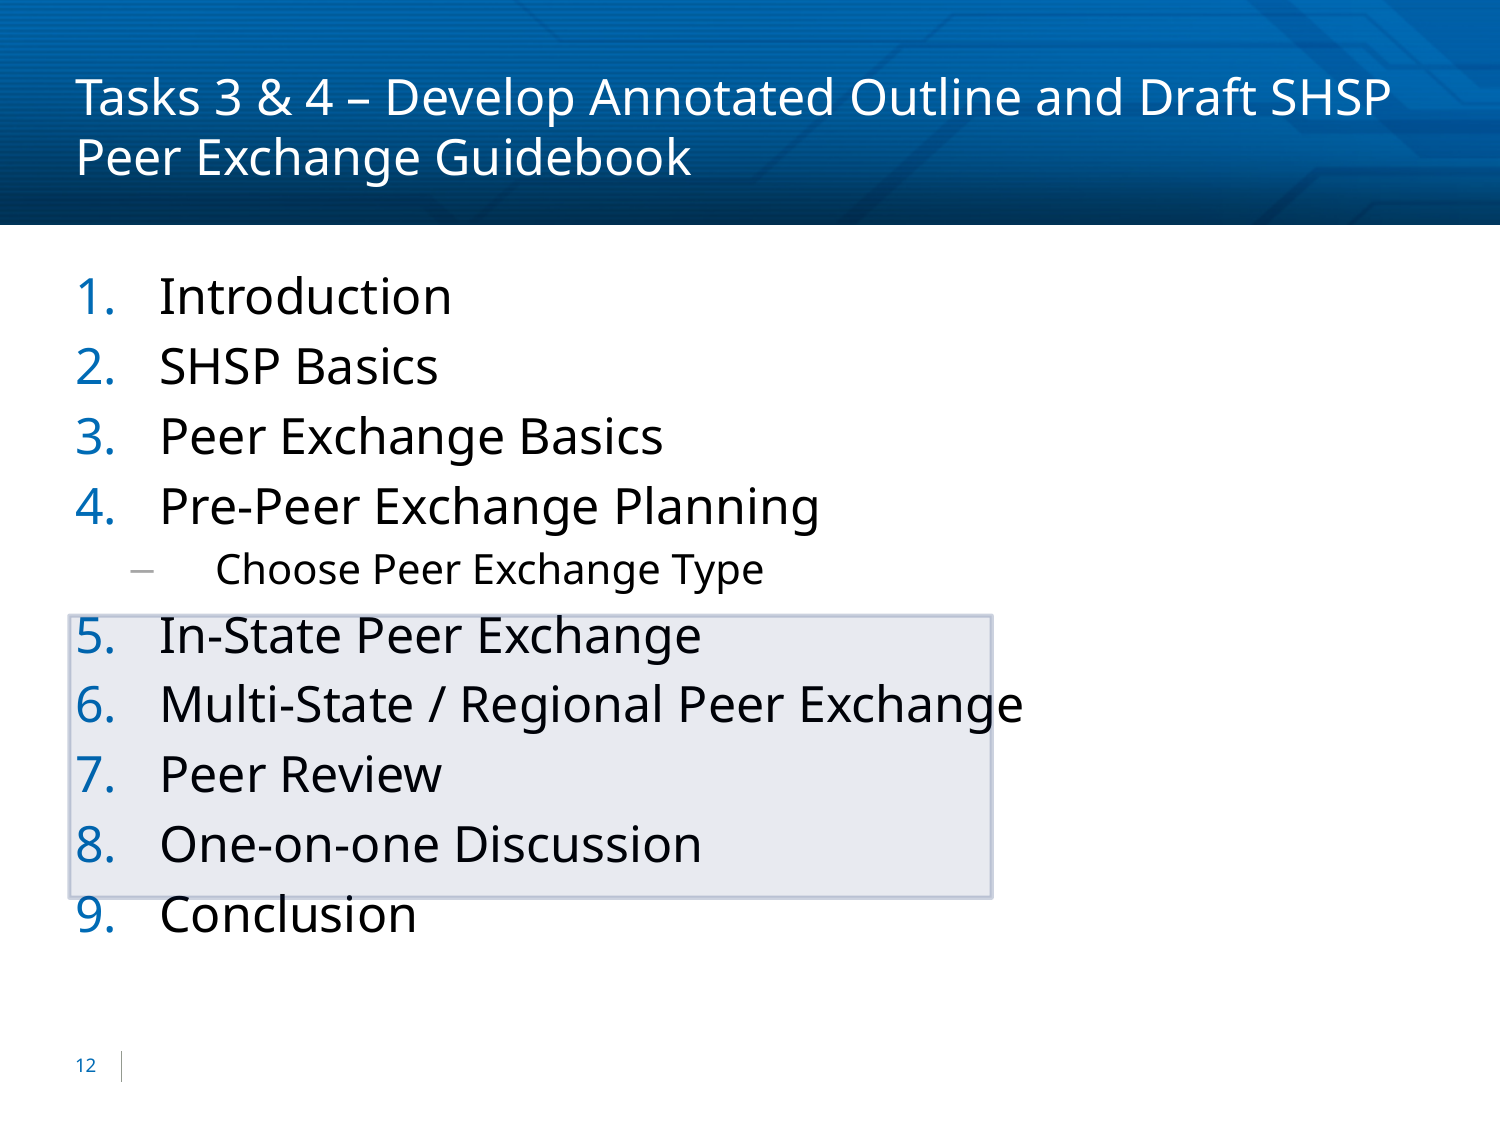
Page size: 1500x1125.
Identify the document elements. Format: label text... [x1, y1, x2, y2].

slide_number 12 [75, 1053, 135, 1080]
title Tasks 3 & 4 – Develop Annotated Outline and Draft SHSP Peer Exchange Guidebook [75, 59, 1435, 193]
picture [0, 0, 1500, 225]
text_box [67, 614, 994, 900]
list Introduction SHSP Basics Peer Exchange Basics Pre-Peer Exchange Planning Choose Peer Exchange Type In-State Peer Exchange Multi-State / Regional Peer Exchange Peer Review One-on-one Discussion Conclusion [75, 264, 1147, 1017]
